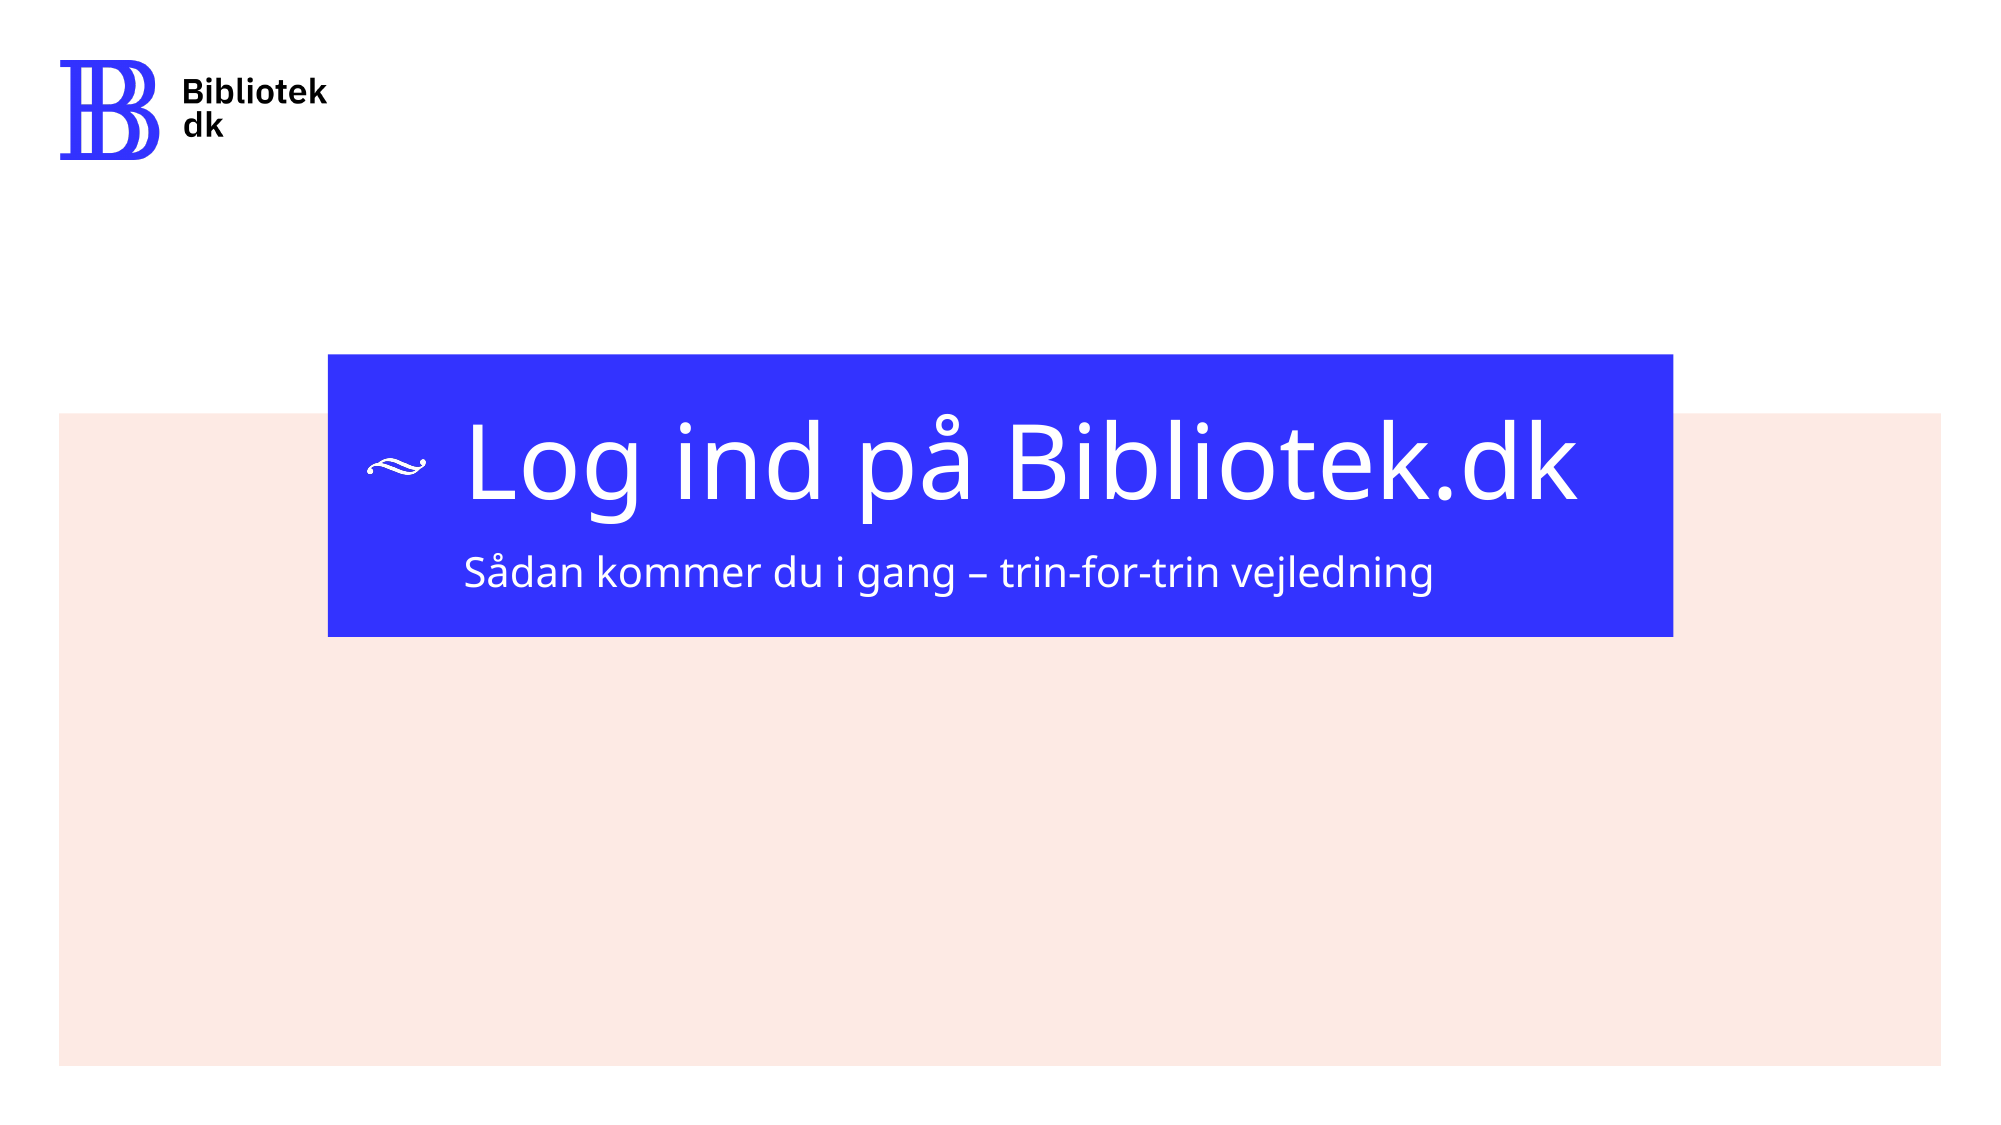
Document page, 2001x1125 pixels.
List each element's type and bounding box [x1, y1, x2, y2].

picture [59, 60, 328, 160]
picture [367, 458, 426, 475]
